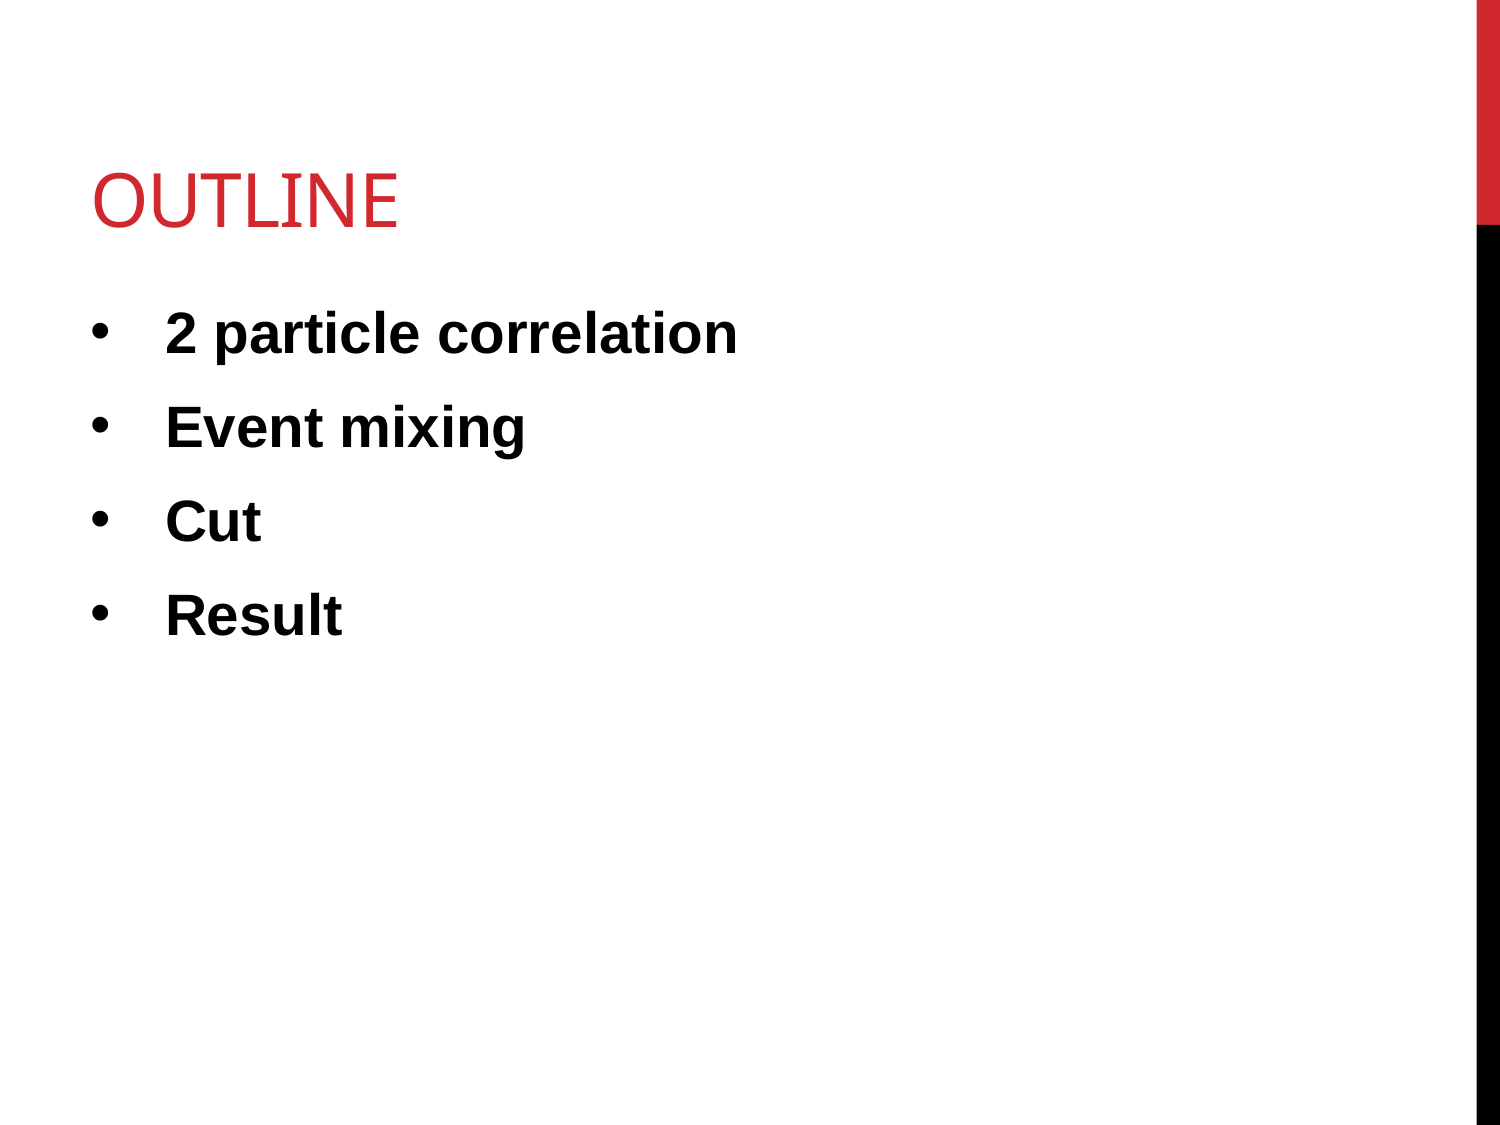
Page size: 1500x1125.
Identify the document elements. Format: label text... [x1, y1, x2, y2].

list 2 particle correlation Event mixing Cut Result [75, 287, 1325, 1005]
title outline [75, 25, 1025, 250]
